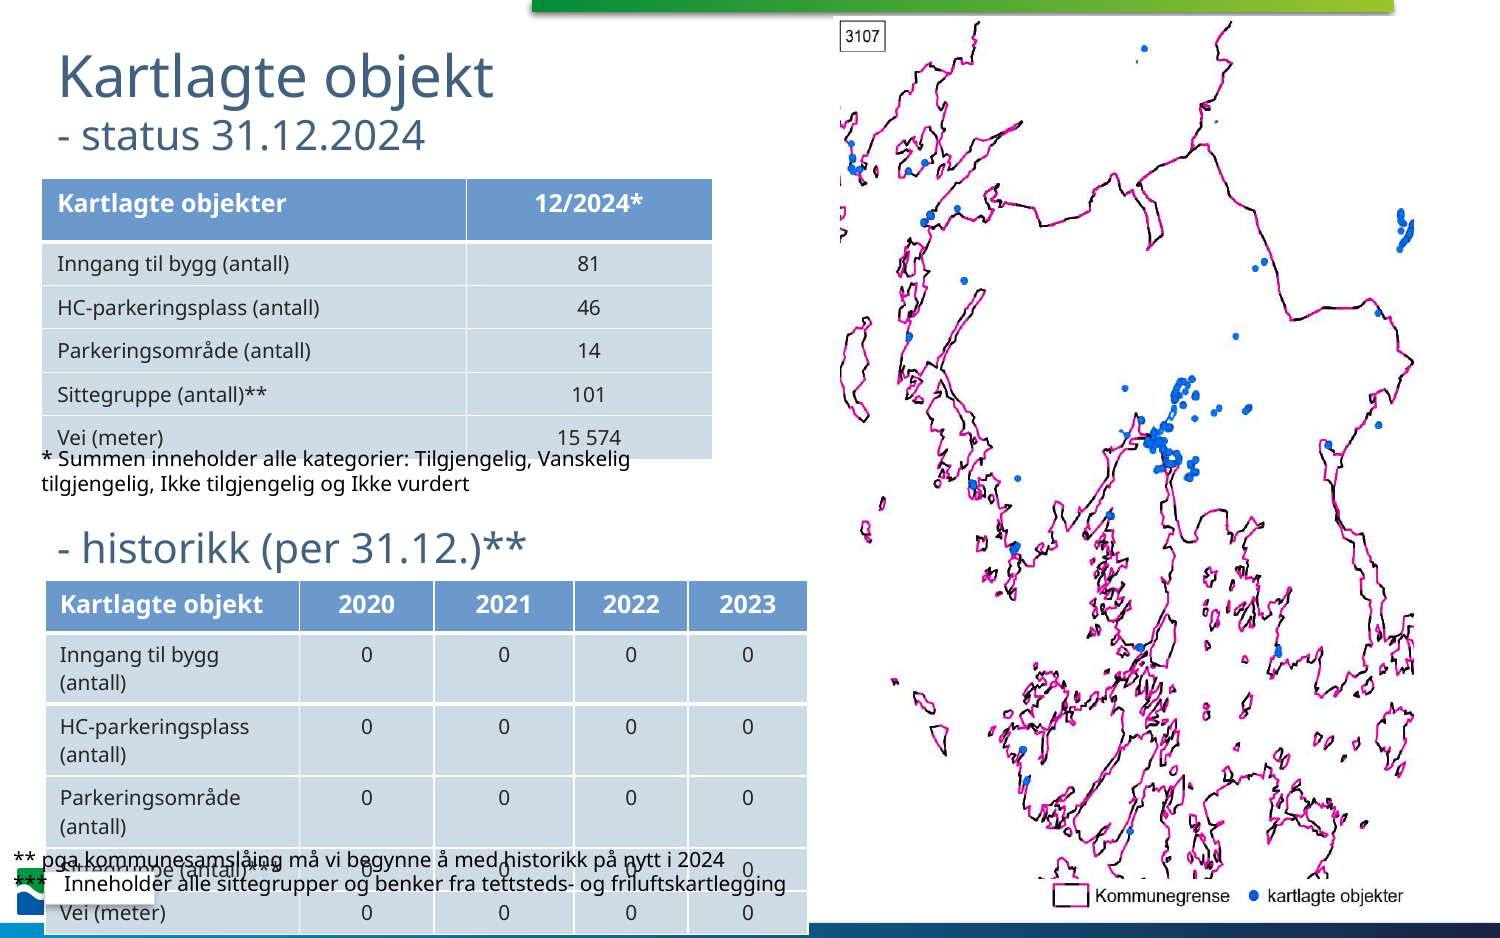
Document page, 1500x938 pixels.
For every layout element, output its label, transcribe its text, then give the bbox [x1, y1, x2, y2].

table_cell 0 [689, 706, 807, 775]
table_cell Inngang til bygg (antall) [46, 635, 299, 702]
table_cell 0 [435, 706, 573, 775]
table_cell 46 [467, 286, 712, 328]
table_cell HC-parkeringsplass (antall) [42, 286, 466, 328]
table_cell Vei (meter) [46, 904, 299, 934]
table_header 2023 [689, 581, 807, 631]
table_cell Parkeringsområde (antall) [46, 777, 299, 838]
table_cell Parkeringsområde (antall) [42, 329, 466, 372]
table_cell Vei (meter) [42, 416, 466, 438]
table_cell 0 [435, 904, 573, 934]
table_cell 0 [575, 777, 687, 838]
table_cell 14 [467, 329, 712, 372]
table_header Kartlagte objekter [42, 179, 466, 240]
table_cell 0 [300, 777, 433, 838]
table_cell 0 [575, 706, 687, 775]
table_cell 81 [467, 244, 712, 285]
table_cell HC-parkeringsplass (antall) [46, 706, 299, 775]
picture [833, 16, 1419, 913]
table_header 12/2024* [467, 179, 712, 240]
table_cell Sittegruppe (antall)** [42, 373, 466, 415]
text_box - historikk (per 31.12.)** [42, 496, 828, 580]
table_header Kartlagte objekt [46, 581, 299, 631]
table_header 2021 [435, 581, 573, 631]
text_box * Summen inneholder alle kategorier: Tilgjengelig, Vanskelig tilgjengelig, Ikke tilgjengelig og Ikke vurdert [26, 438, 711, 504]
table_cell Inngang til bygg (antall) [42, 244, 466, 285]
table_cell 15 574 [467, 416, 712, 459]
table_cell 0 [435, 777, 573, 838]
table_cell 0 [575, 635, 687, 702]
table_cell 0 [435, 635, 573, 702]
table_cell 0 [689, 777, 807, 847]
table_cell 0 [300, 904, 433, 934]
table_cell 0 [689, 892, 807, 934]
table_cell 0 [802, 849, 807, 890]
table_header 2020 [300, 581, 433, 631]
table_header 2022 [575, 581, 687, 631]
table_cell 0 [300, 706, 433, 775]
table_cell 0 [575, 904, 687, 934]
text_box Kartlagte objekt - status 31.12.2024 [42, 24, 828, 167]
table_cell 101 [467, 373, 712, 415]
text_box ** pga kommunesamslåing må vi begynne å med historikk på nytt i 2024 *** Inneholder alle sittegrupper og benker fra tettsteds- og friluftskartlegging [0, 838, 802, 904]
table_cell 0 [689, 635, 807, 702]
table_cell 0 [300, 635, 433, 702]
